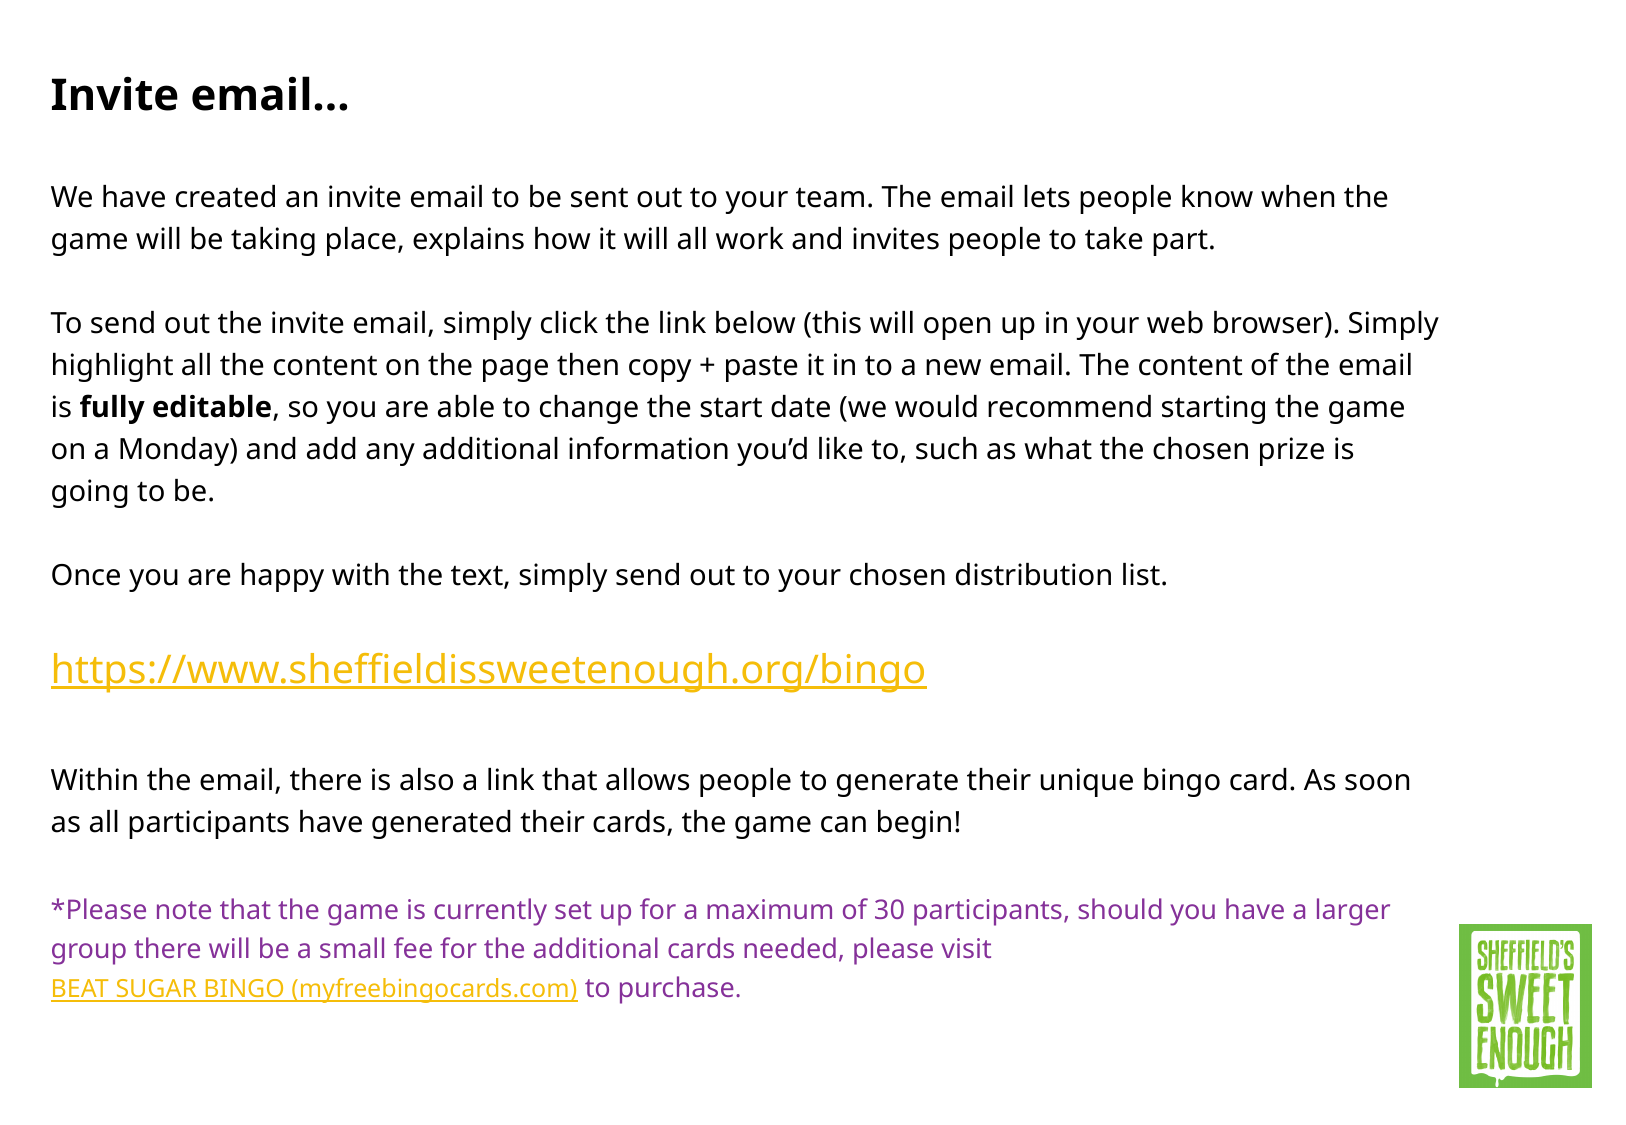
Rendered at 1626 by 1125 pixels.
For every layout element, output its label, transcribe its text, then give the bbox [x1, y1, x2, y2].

picture [1459, 924, 1593, 1088]
text_box Invite email… We have created an invite email to be sent out to your team. The email lets people know when the game will be taking place, explains how it will all work and invites people to take part. To send out the invite email, simply click the link below (this will open up in your web browser). Simply highlight all the content on the page then copy + paste it in to a new email. The content of the email is fully editable, so you are able to change the start date (we would recommend starting the game on a Monday) and add any additional information you’d like to, such as what the chosen prize is going to be. Once you are happy with the text, simply send out to your chosen distribution list. https://www.sheffieldissweetenough.org/bingo Within the email, there is also a link that allows people to generate their unique bingo card. As soon as all participants have generated their cards, the game can begin! *Please note that the game is currently set up for a maximum of 30 participants, should you have a larger group there will be a small fee for the additional cards needed, please visit BEAT SUGAR BINGO (myfreebingocards.com) to purchase. [33, 57, 1460, 1125]
